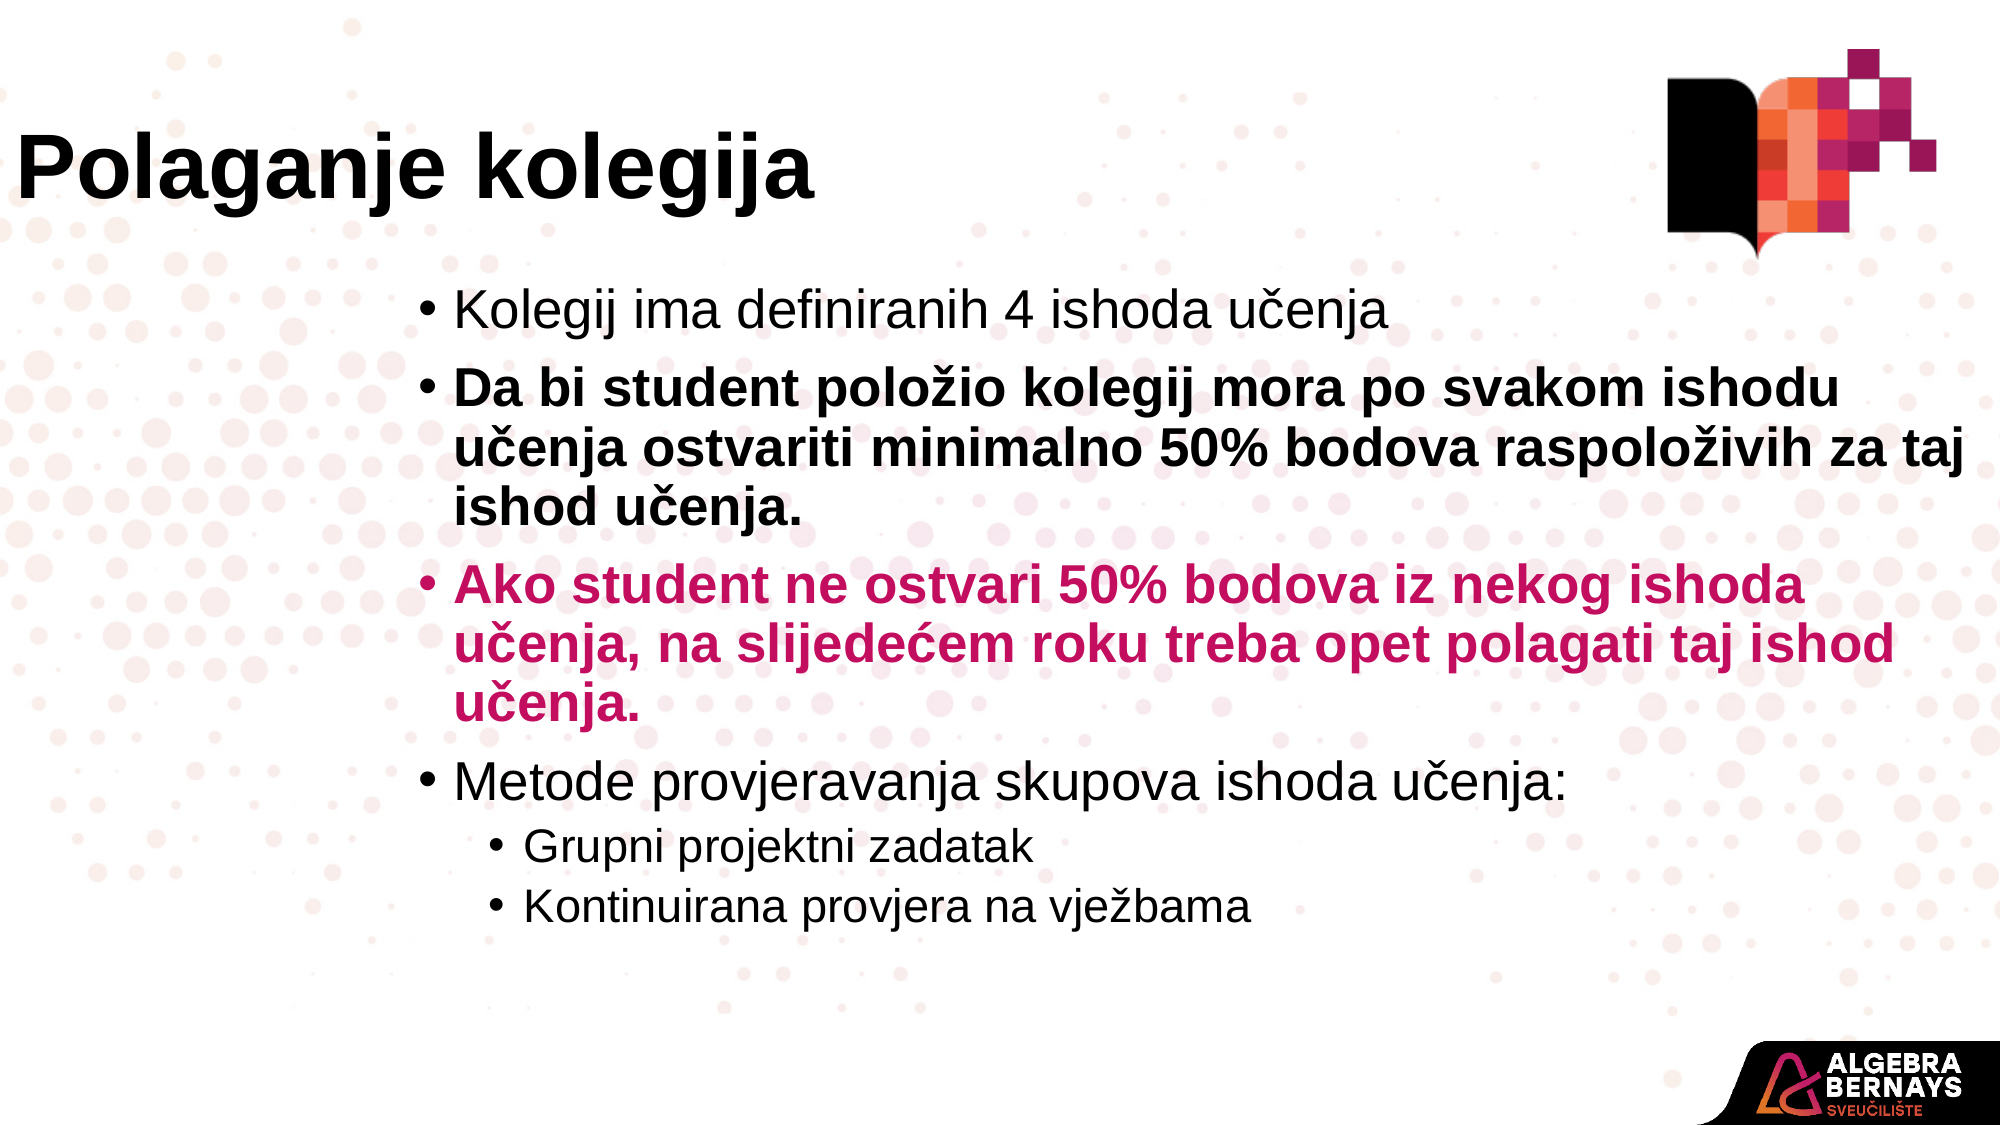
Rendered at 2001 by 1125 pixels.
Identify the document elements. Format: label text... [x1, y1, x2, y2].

picture [0, 0, 2000, 273]
list Kolegij ima definiranih 4 ishoda učenja Da bi student položio kolegij mora po svakom ishodu učenja ostvariti minimalno 50% bodova raspoloživih za taj ishod učenja. Ako student ne ostvari 50% bodova iz nekog ishoda učenja, na slijedećem roku treba opet polagati taj ishod učenja. Metode provjeravanja skupova ishoda učenja: Grupni projektni zadatak Kontinuirana provjera na vježbama [403, 273, 2000, 948]
picture [0, 278, 2000, 1125]
title Polaganje kolegija [0, 59, 1725, 278]
